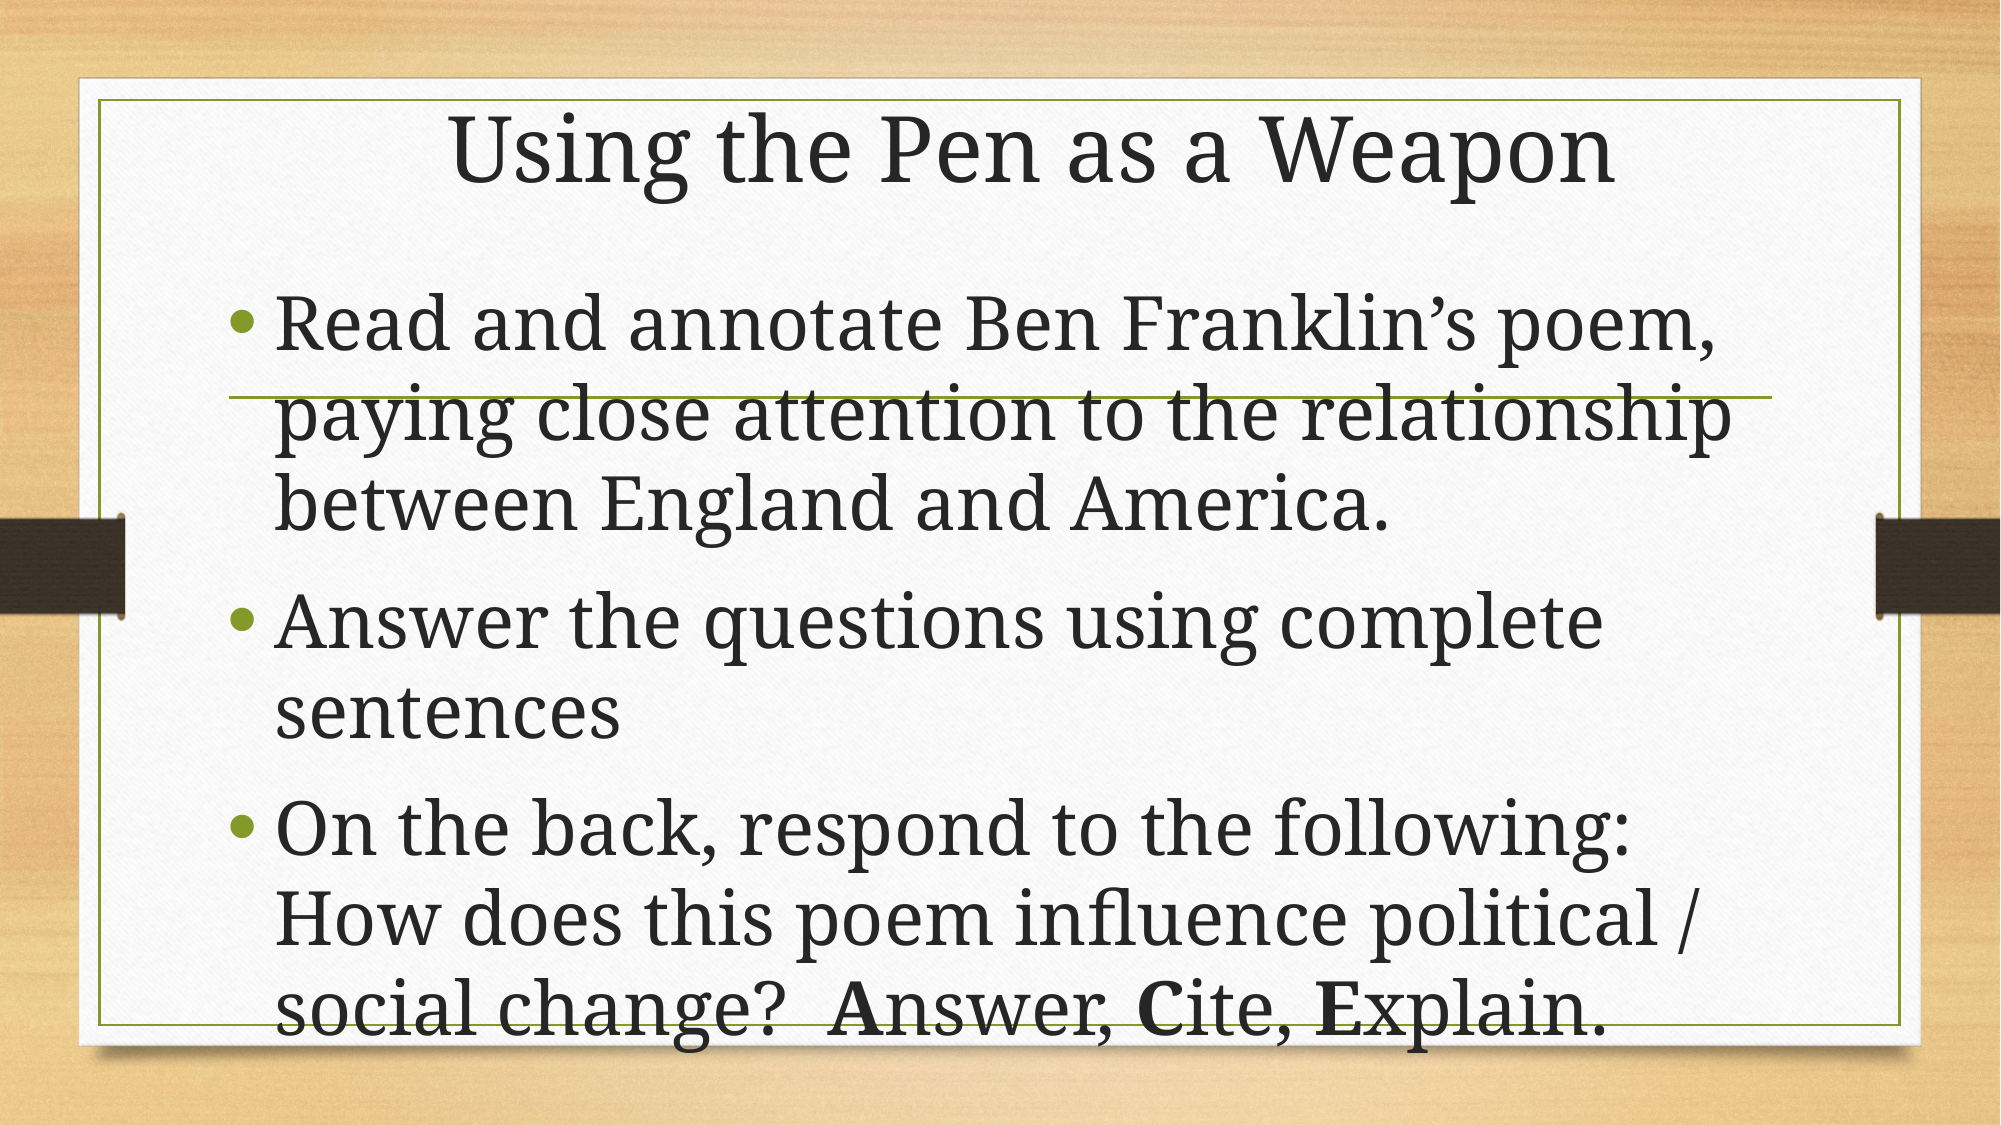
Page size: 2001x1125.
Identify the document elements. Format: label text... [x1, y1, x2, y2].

title Using the Pen as a Weapon [0, 66, 2000, 225]
list Read and annotate Ben Franklin’s poem, paying close attention to the relationship between England and America. Answer the questions using complete sentences On the back, respond to the following: How does this poem influence political / social change? Answer, Cite, Explain. [212, 268, 1788, 964]
picture [0, 0, 2001, 1125]
